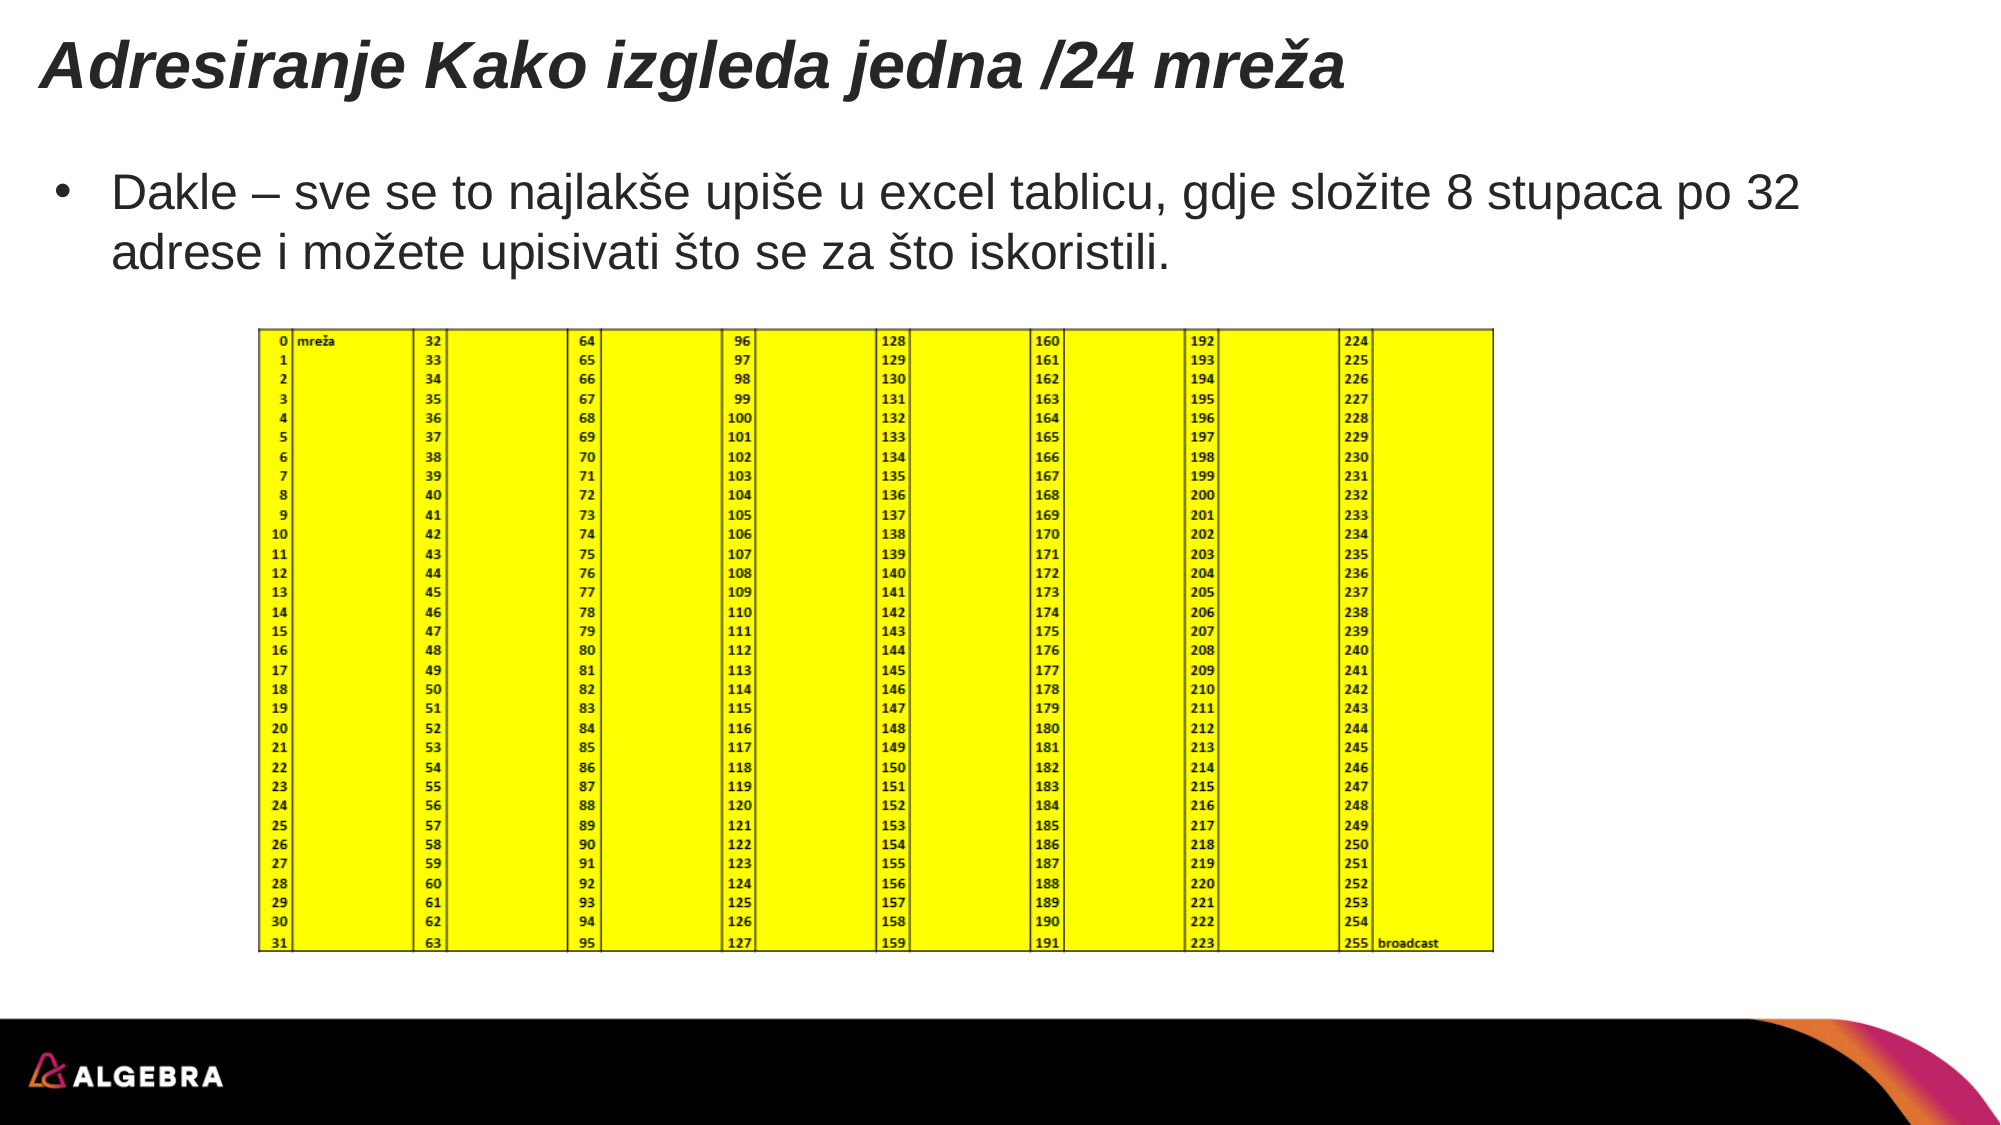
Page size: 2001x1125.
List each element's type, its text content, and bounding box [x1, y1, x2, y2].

text_box Dakle – sve se to najlakše upiše u excel tablicu, gdje složite 8 stupaca po 32 adrese i možete upisivati što se za što iskoristili. [39, 152, 1909, 288]
title Adresiranje Kako izgleda jedna /24 mreža [39, 23, 1989, 200]
picture [0, 0, 2001, 1125]
